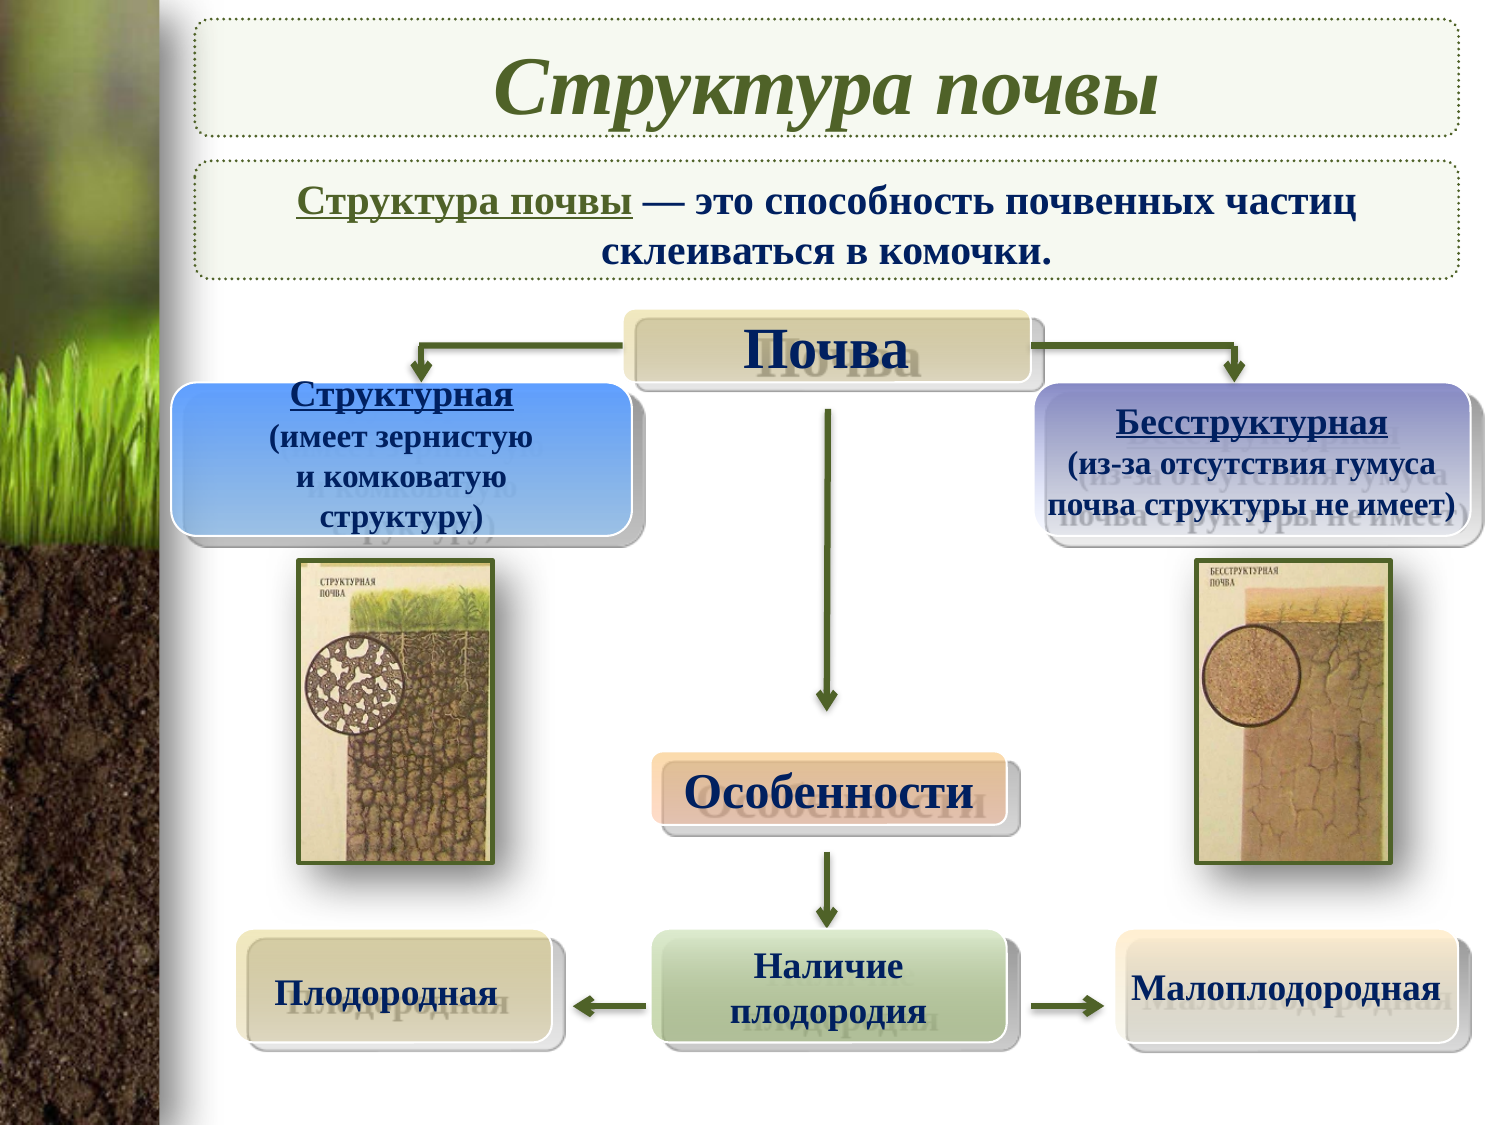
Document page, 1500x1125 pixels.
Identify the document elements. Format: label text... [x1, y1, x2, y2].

text_box Особенности [650, 751, 1007, 825]
picture [1198, 562, 1389, 861]
text_box Почва [622, 308, 1031, 383]
text_box Наличие плодородия [650, 928, 1007, 1043]
text_box Структура почвы — это способность почвенных частиц склеиваться в комочки. [194, 160, 1459, 279]
text_box Структурная (имеет зернистую и комковатую структуру) [171, 382, 632, 536]
text_box Малоплодородная [1114, 928, 1459, 1043]
picture [300, 562, 491, 861]
text_box Структура почвы [194, 19, 1459, 137]
picture [0, 0, 160, 1125]
text_box Бесструктурная (из-за отсутствия гумуса почва структуры не имеет) [1033, 382, 1471, 536]
text_box Плодородная [234, 928, 552, 1043]
